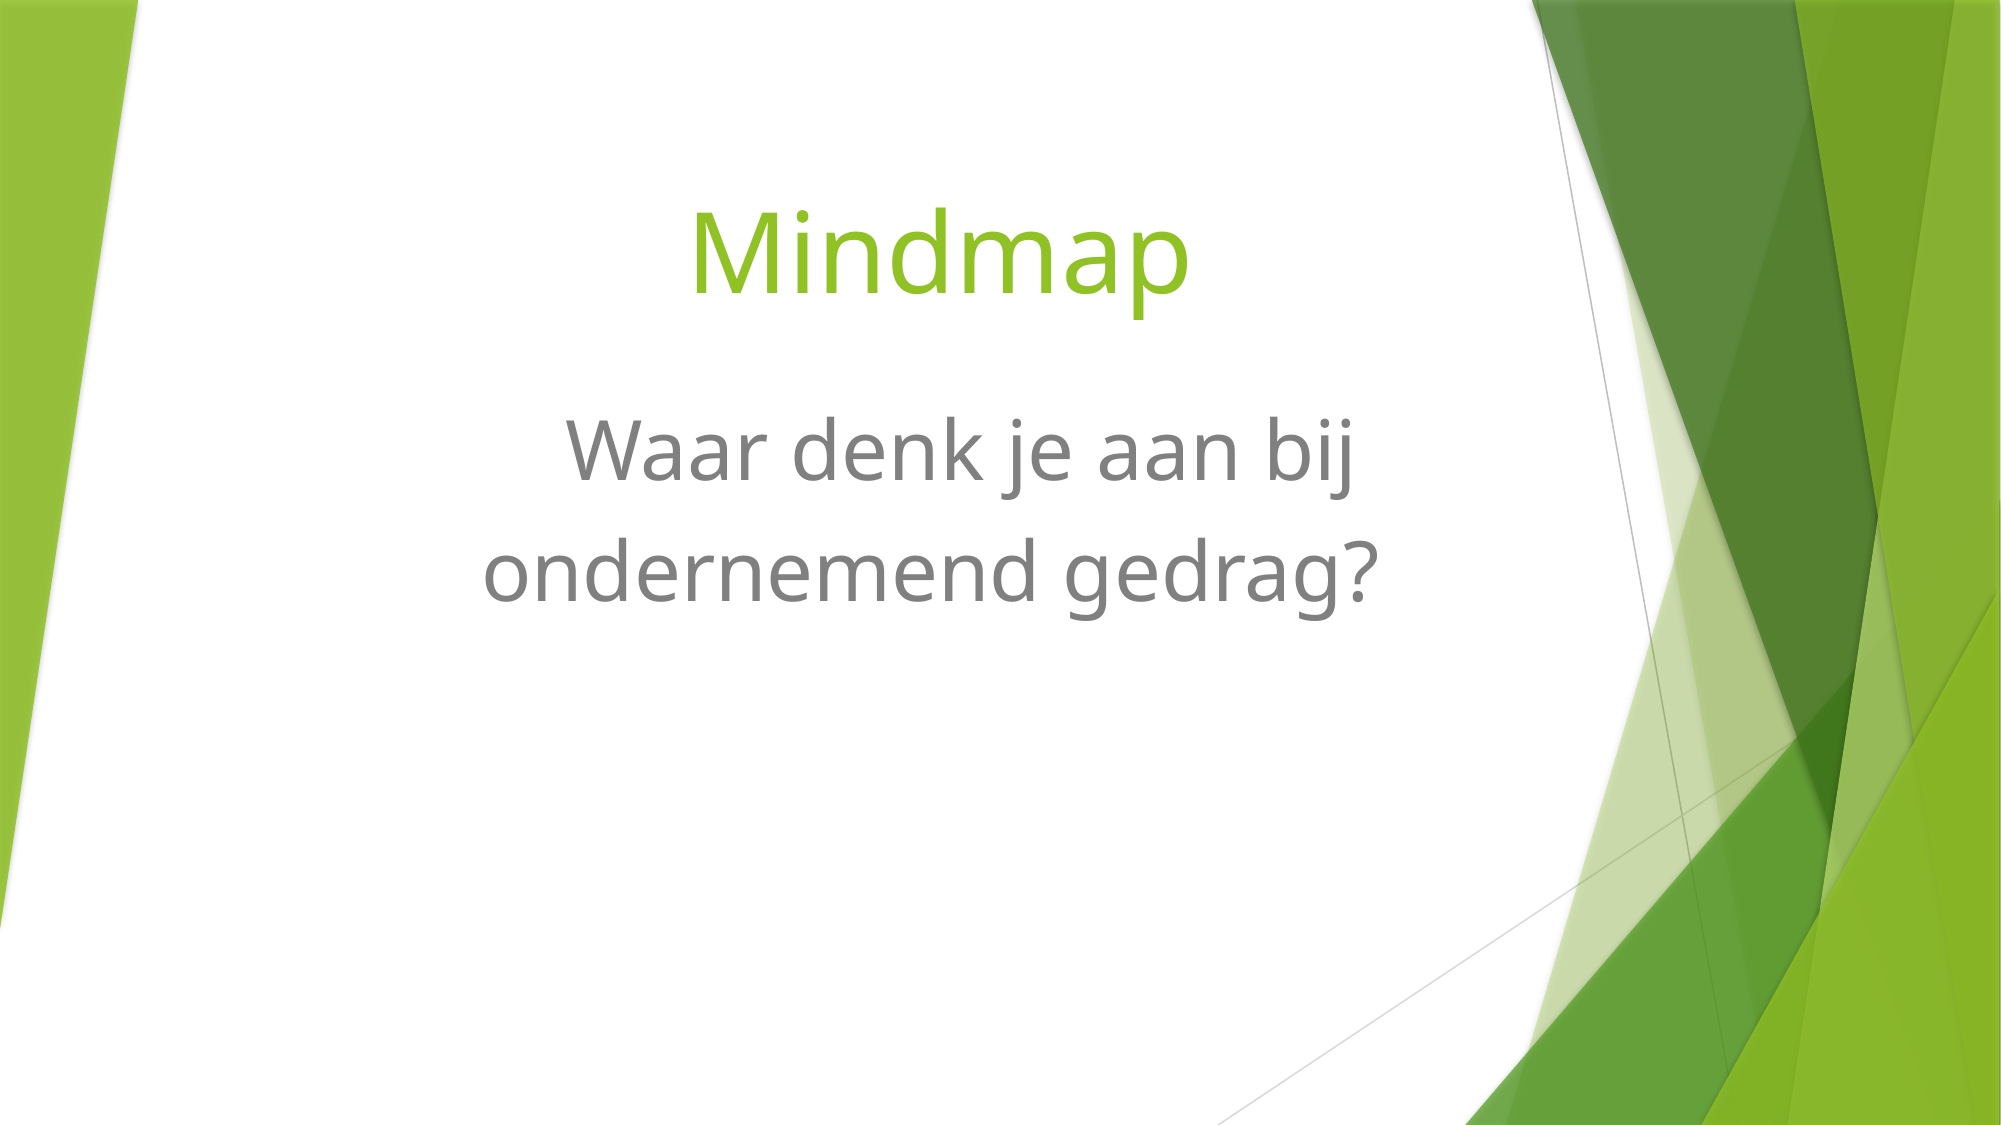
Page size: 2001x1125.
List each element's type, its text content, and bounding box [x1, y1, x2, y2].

subtitle Waar denk je aan bij ondernemend gedrag? [0, 389, 1395, 648]
title Mindmap [0, 53, 1209, 324]
